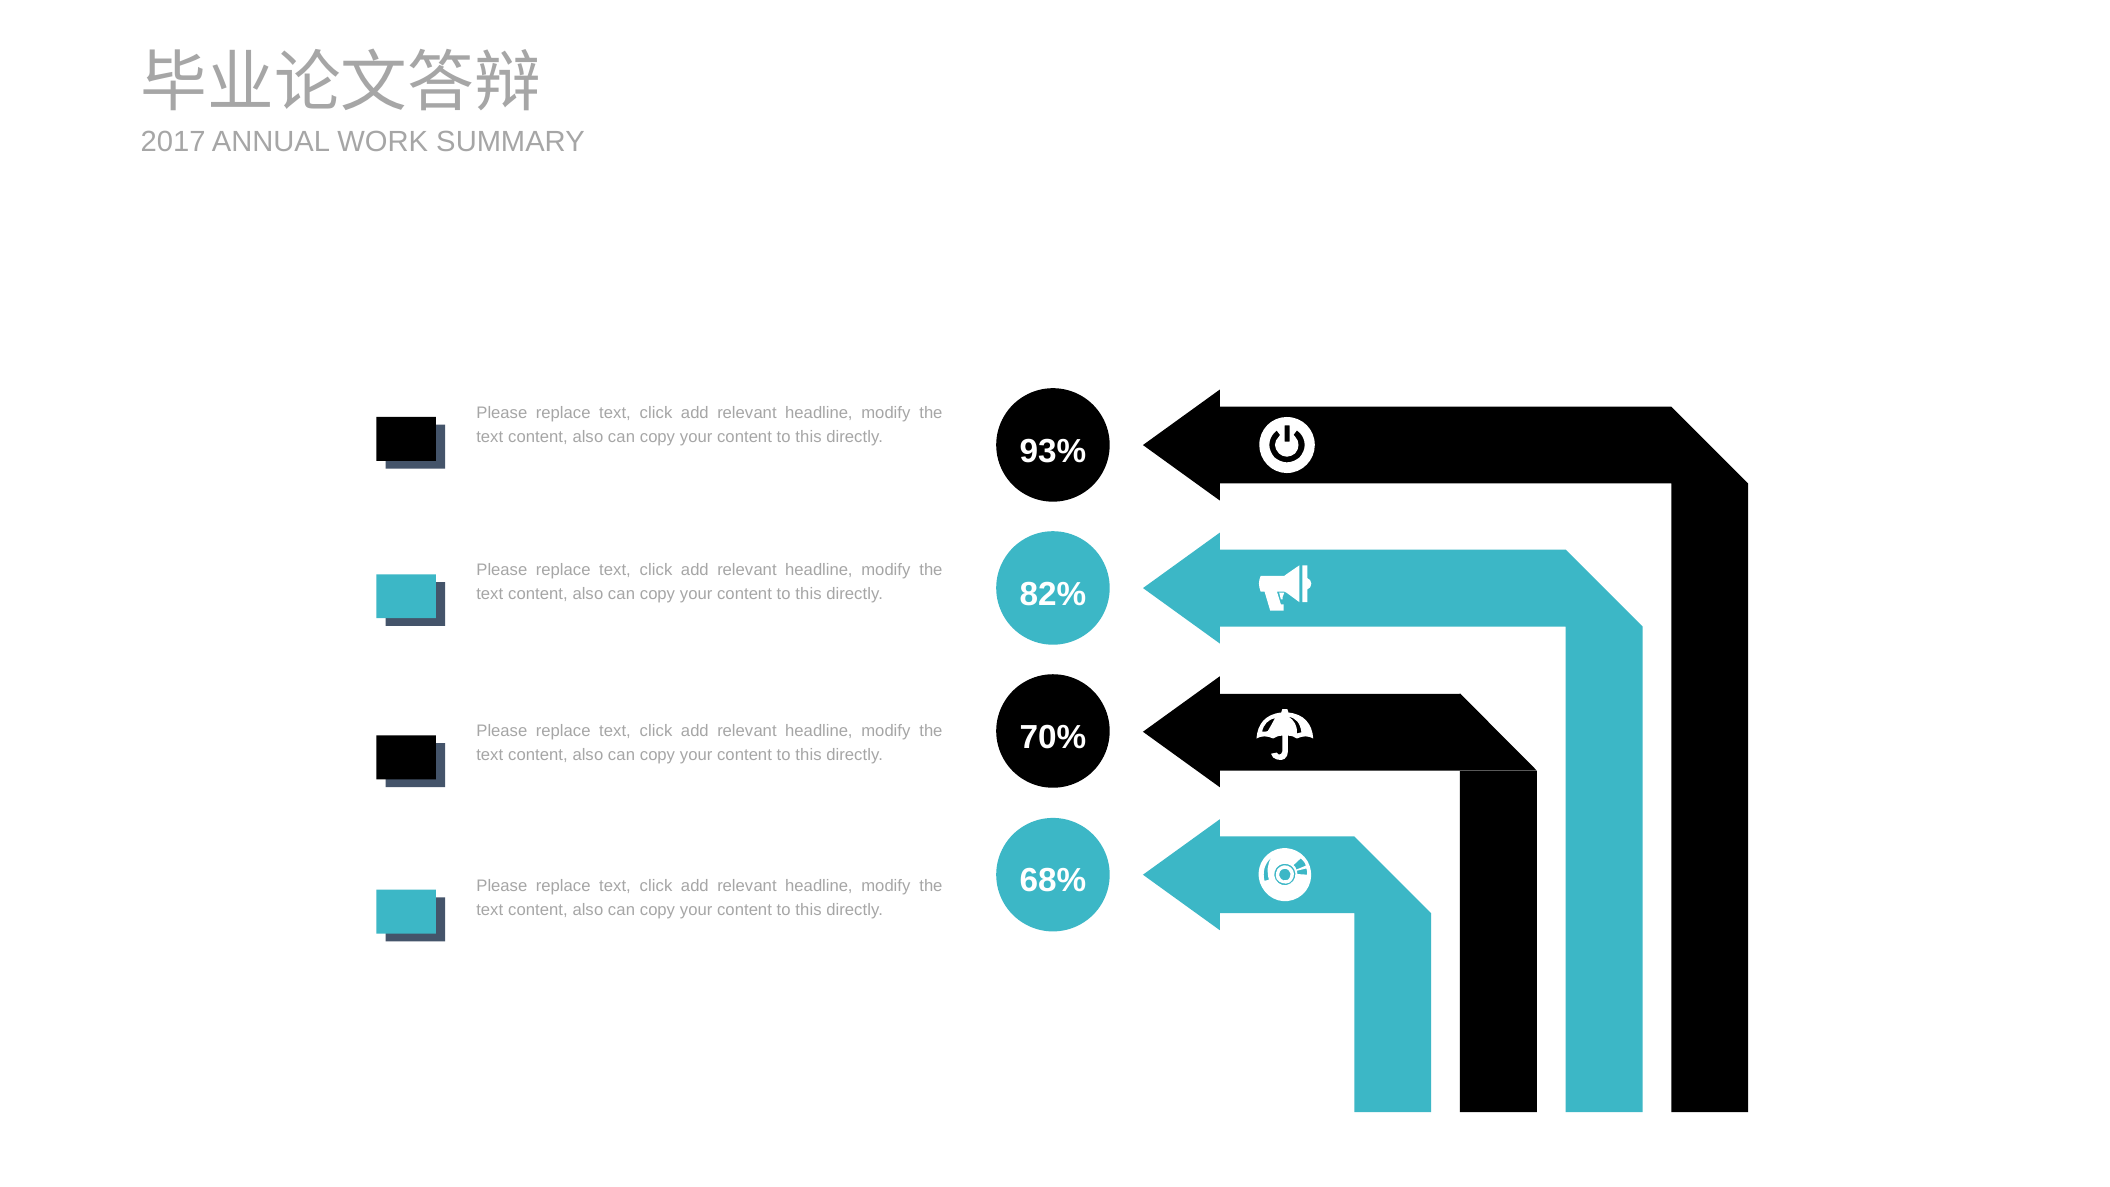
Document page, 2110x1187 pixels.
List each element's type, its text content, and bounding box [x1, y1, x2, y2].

text_box Please replace text, click add relevant headline, modify the text content, also can copy your content to this directly. [461, 390, 959, 453]
text_box Please replace text, click add relevant headline, modify the text content, also can copy your content to this directly. [461, 547, 959, 611]
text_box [996, 388, 1110, 502]
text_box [376, 889, 446, 942]
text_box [376, 574, 446, 626]
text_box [996, 674, 1110, 788]
text_box Please replace text, click add relevant headline, modify the text content, also can copy your content to this directly. [461, 863, 959, 926]
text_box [376, 416, 446, 469]
text_box 毕业论文答辩 [140, 38, 789, 119]
text_box Please replace text, click add relevant headline, modify the text content, also can copy your content to this directly. [461, 708, 959, 772]
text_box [996, 531, 1110, 645]
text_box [376, 735, 446, 788]
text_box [1142, 389, 1749, 1112]
text_box 2017 ANNUAL WORK SUMMARY [140, 122, 602, 158]
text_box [996, 817, 1110, 932]
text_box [1142, 819, 1432, 1112]
